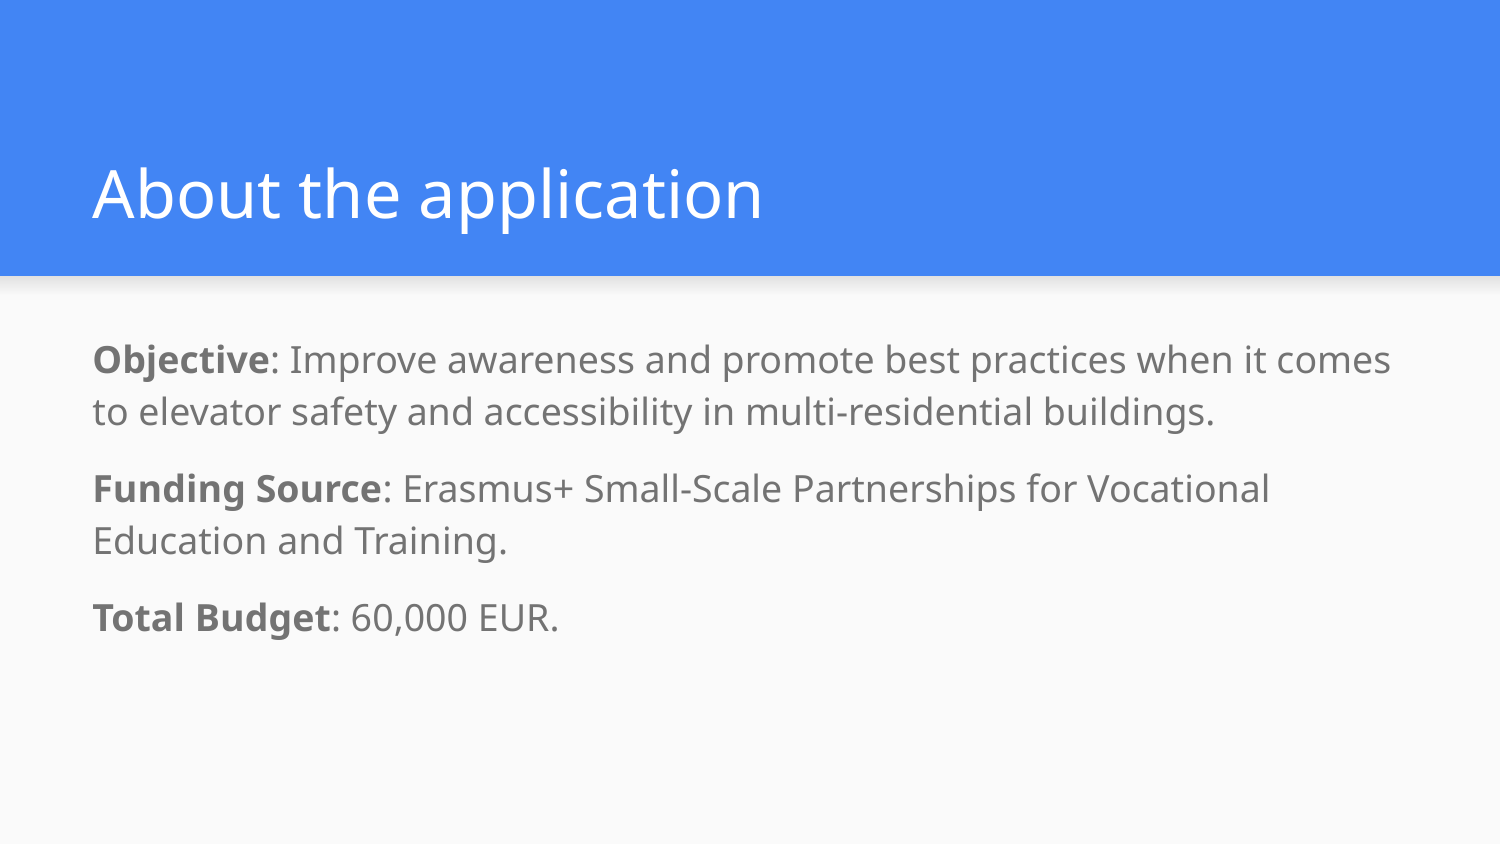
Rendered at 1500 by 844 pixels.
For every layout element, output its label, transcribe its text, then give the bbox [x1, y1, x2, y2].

list Objective: Improve awareness and promote best practices when it comes to elevator safety and accessibility in multi-residential buildings. Funding Source: Erasmus+ Small-Scale Partnerships for Vocational Education and Training. Total Budget: 60,000 EUR. [77, 314, 1427, 760]
title About the application [77, 121, 1427, 248]
